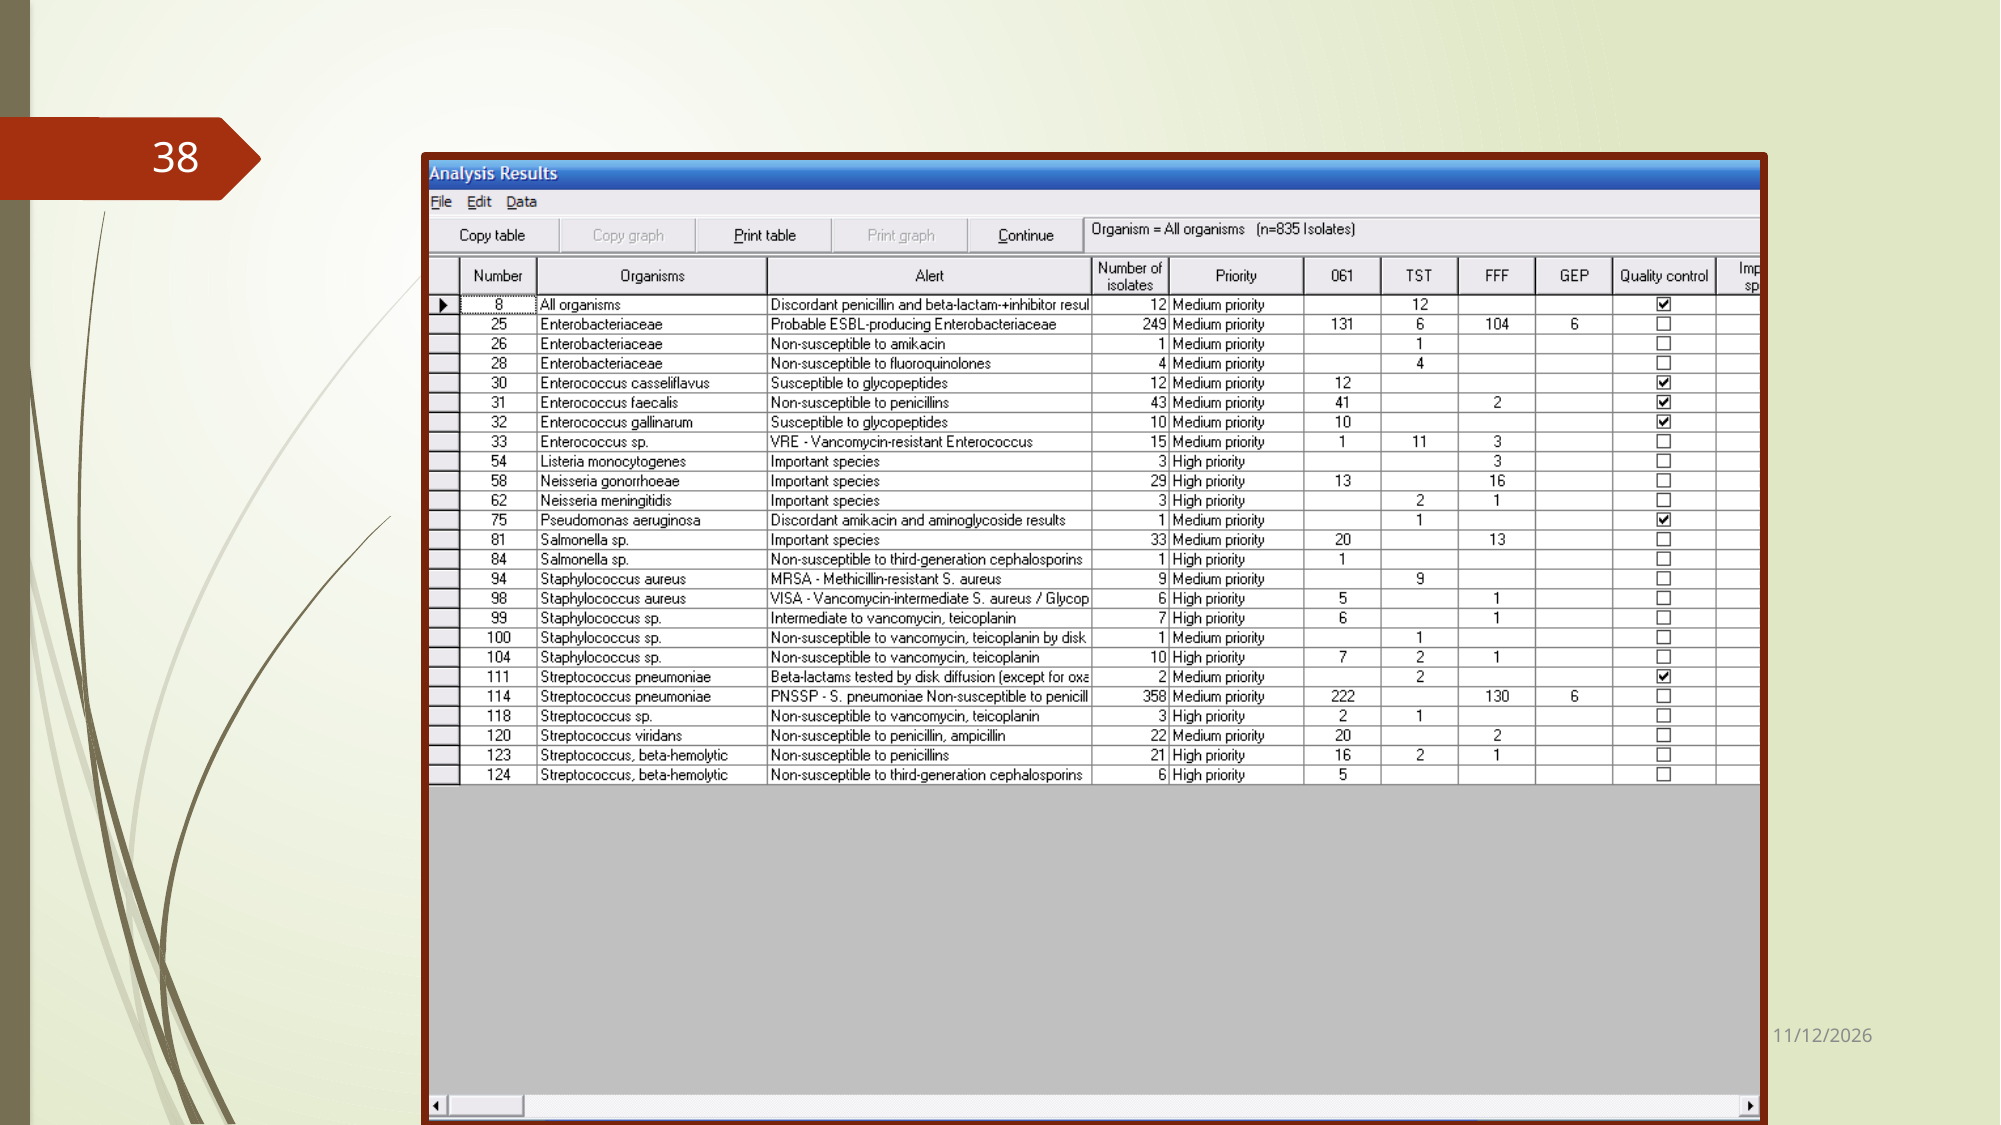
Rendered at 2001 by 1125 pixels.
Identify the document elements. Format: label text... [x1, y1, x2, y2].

slide_number 38 [87, 129, 216, 190]
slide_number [1766, 1005, 1888, 1067]
picture [424, 155, 1765, 1125]
